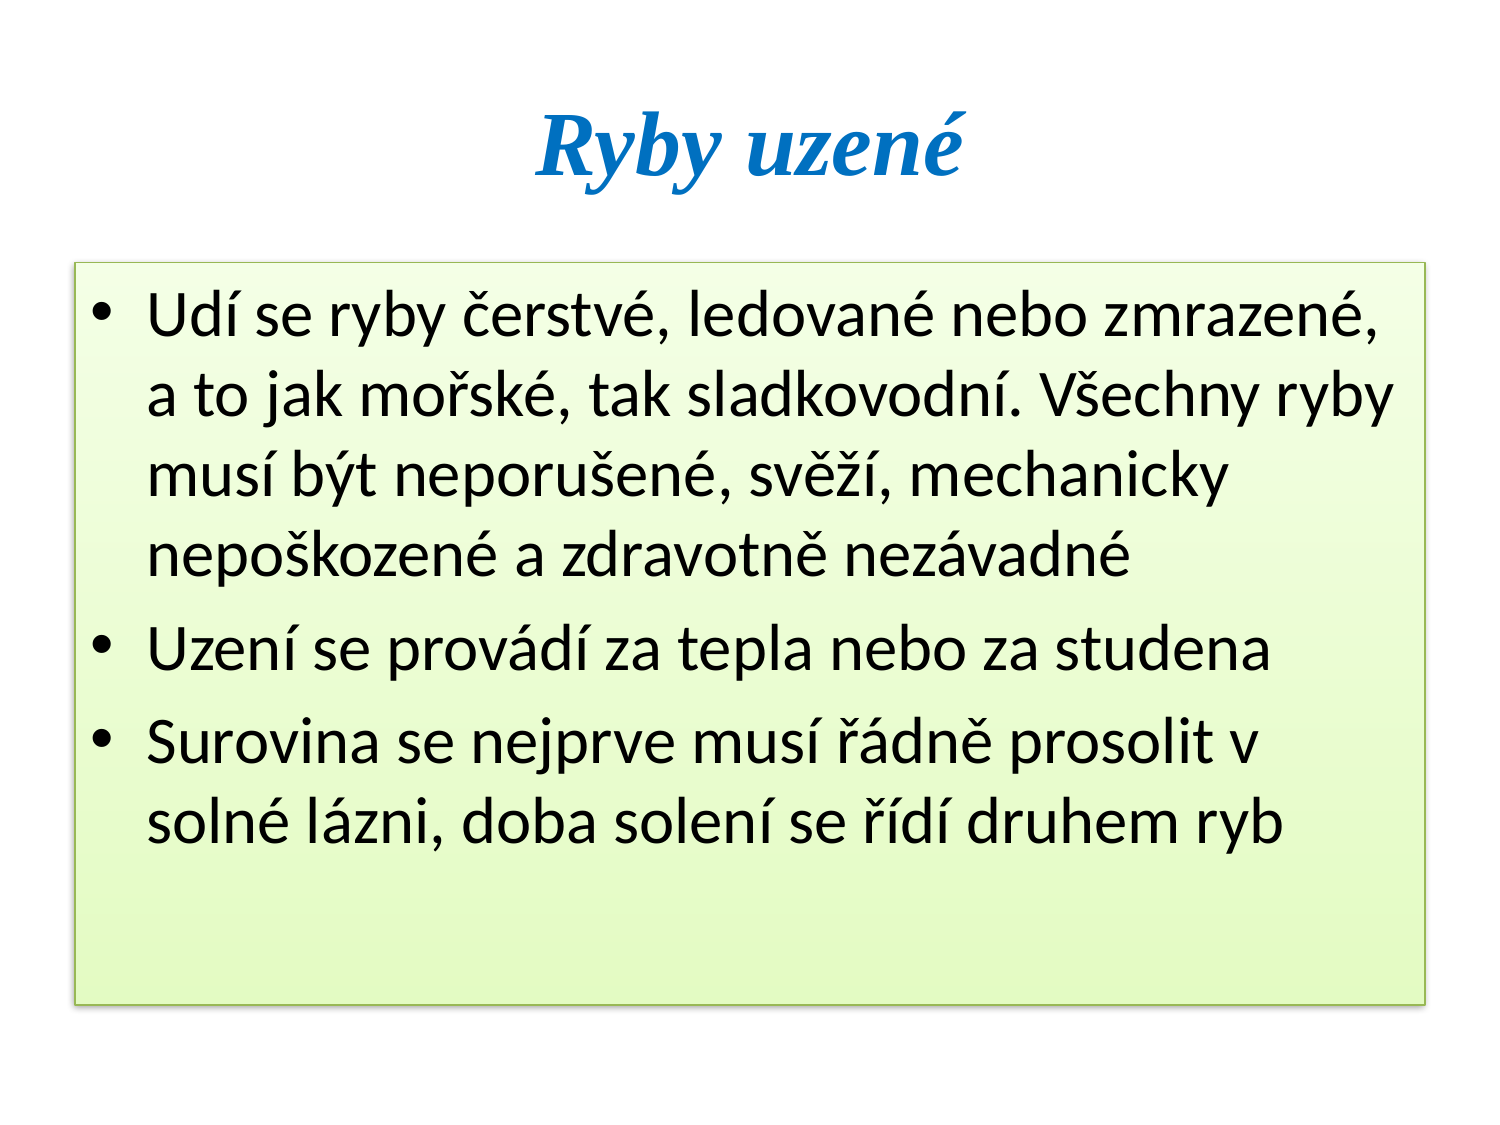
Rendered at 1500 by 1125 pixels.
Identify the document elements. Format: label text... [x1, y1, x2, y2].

list Udí se ryby čerstvé, ledované nebo zmrazené, a to jak mořské, tak sladkovodní. Všechny ryby musí být neporušené, svěží, mechanicky nepoškozené a zdravotně nezávadné Uzení se provádí za tepla nebo za studena Surovina se nejprve musí řádně prosolit v solné lázni, doba solení se řídí druhem ryb [74, 262, 1426, 1006]
title Ryby uzené [75, 45, 1425, 233]
